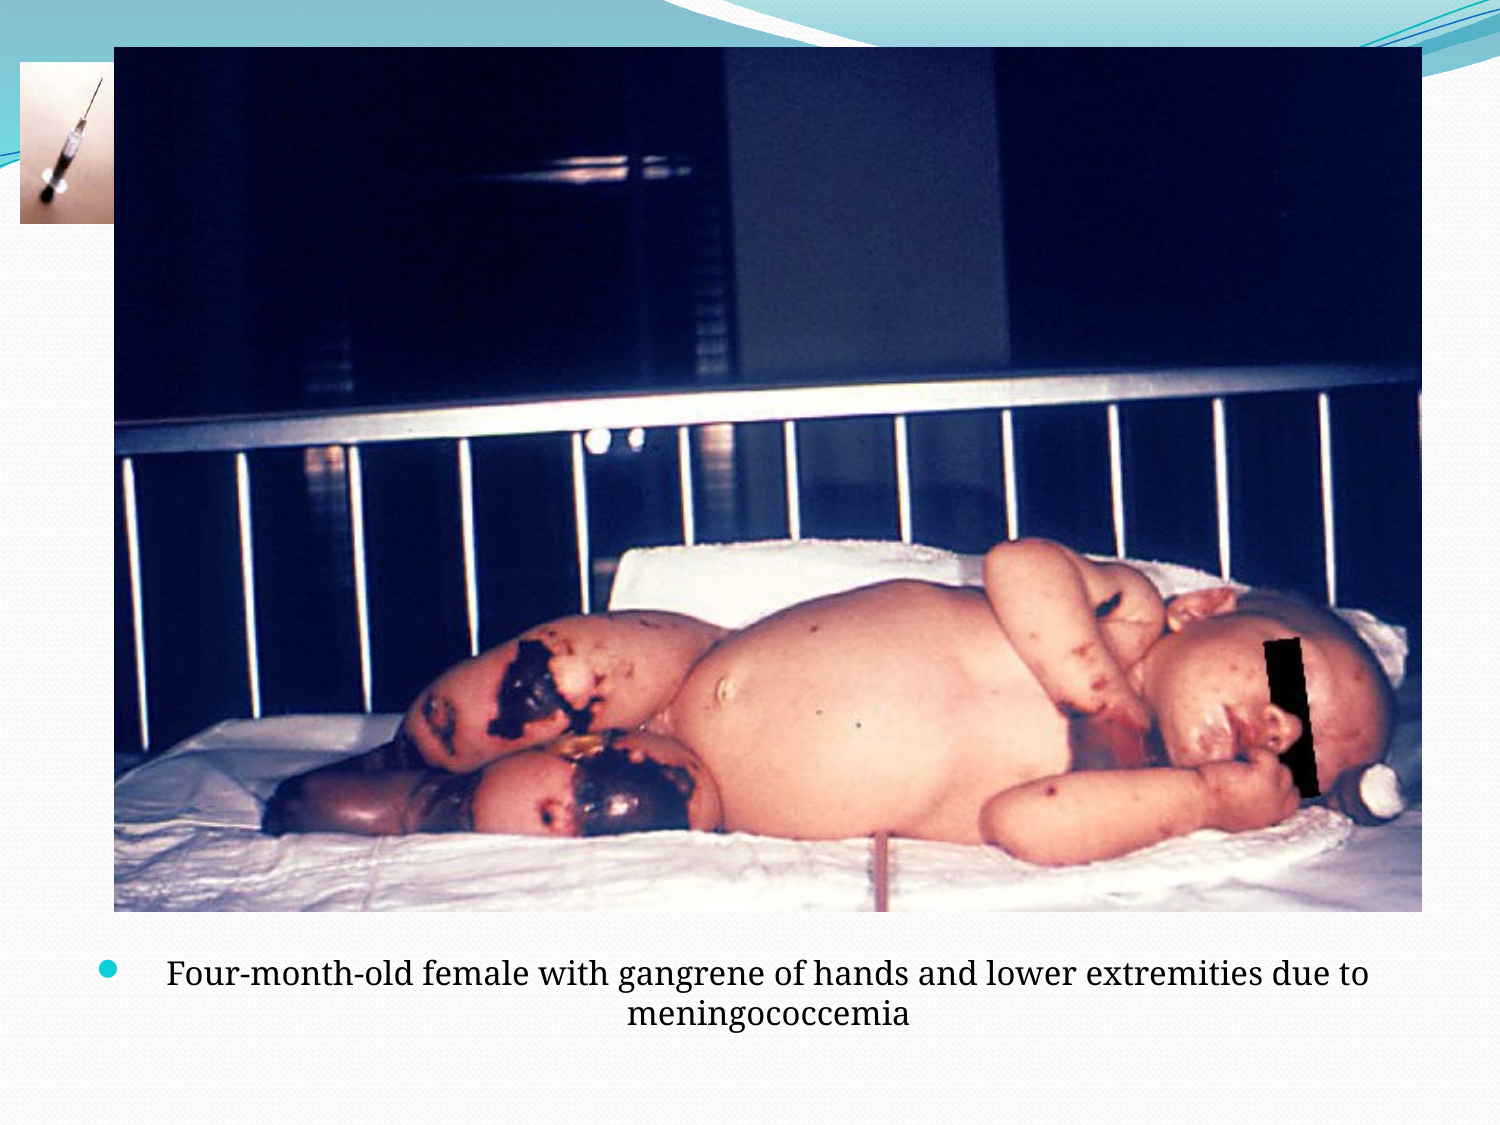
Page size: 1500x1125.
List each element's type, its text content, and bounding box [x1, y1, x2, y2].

list Four-month-old female with gangrene of hands and lower extremities due to meningococcemia [0, 945, 1500, 1080]
picture [20, 62, 109, 224]
picture [114, 47, 1422, 913]
